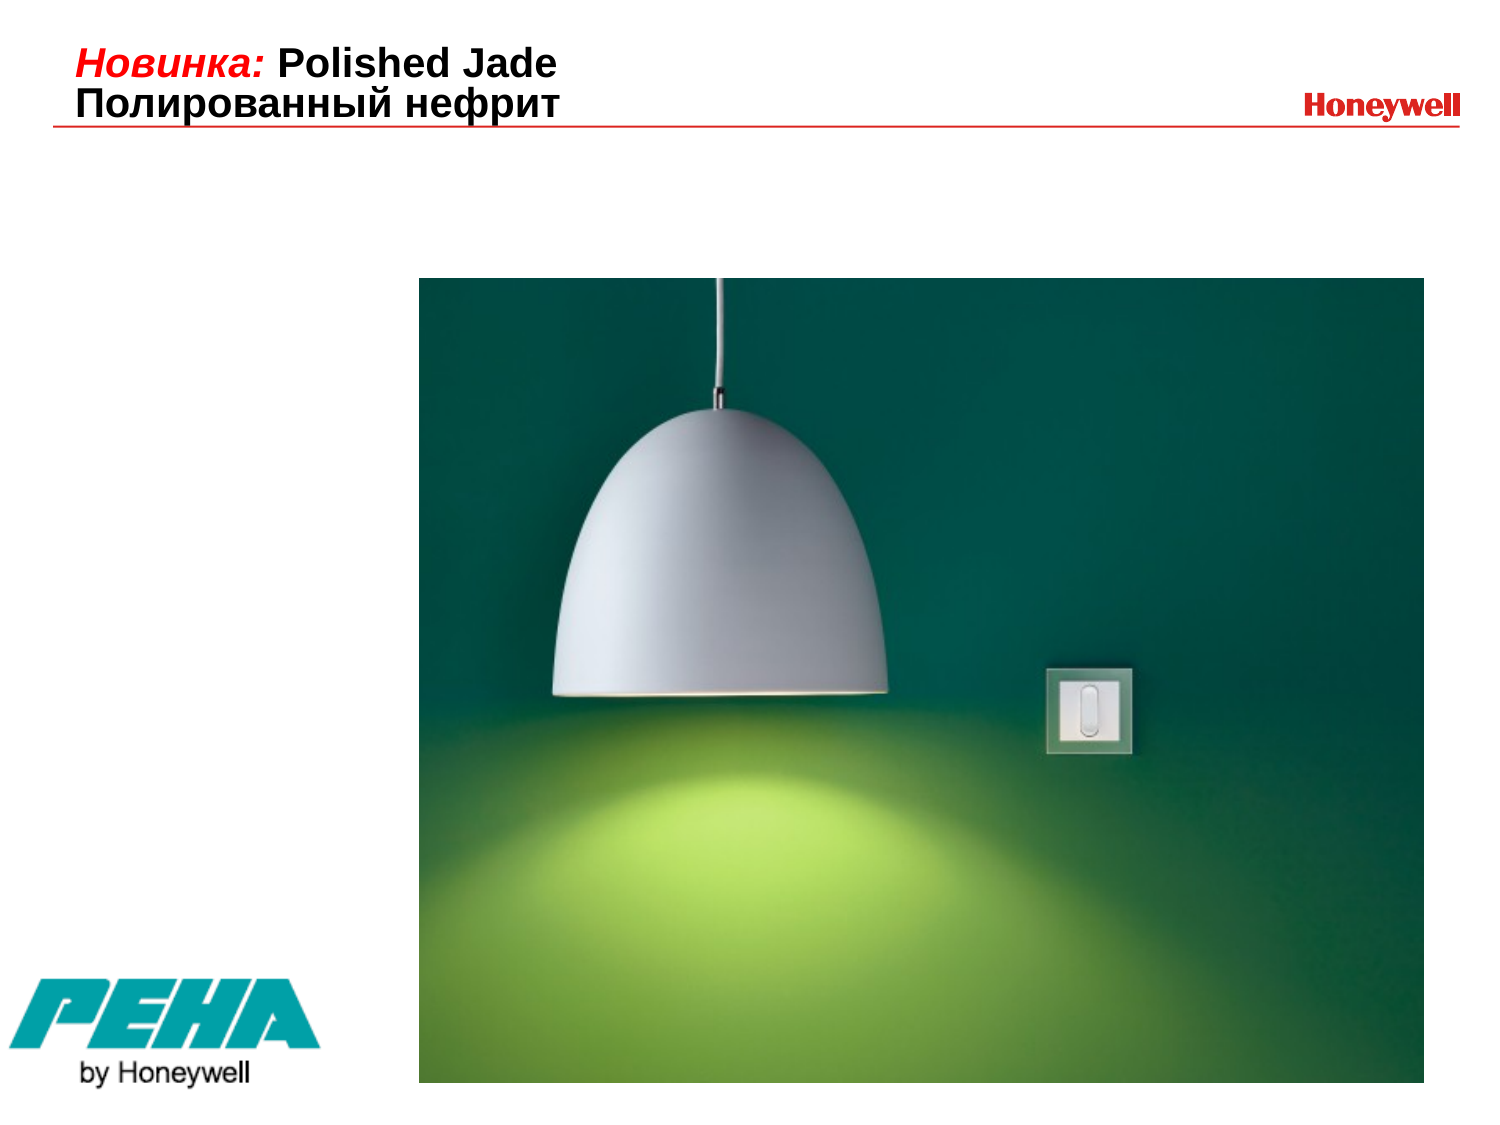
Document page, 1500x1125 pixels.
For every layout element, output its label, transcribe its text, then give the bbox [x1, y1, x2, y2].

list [418, 278, 1424, 1083]
picture [0, 954, 374, 1125]
title Новинка: Polished Jade Полированный нефрит [74, 44, 1472, 234]
